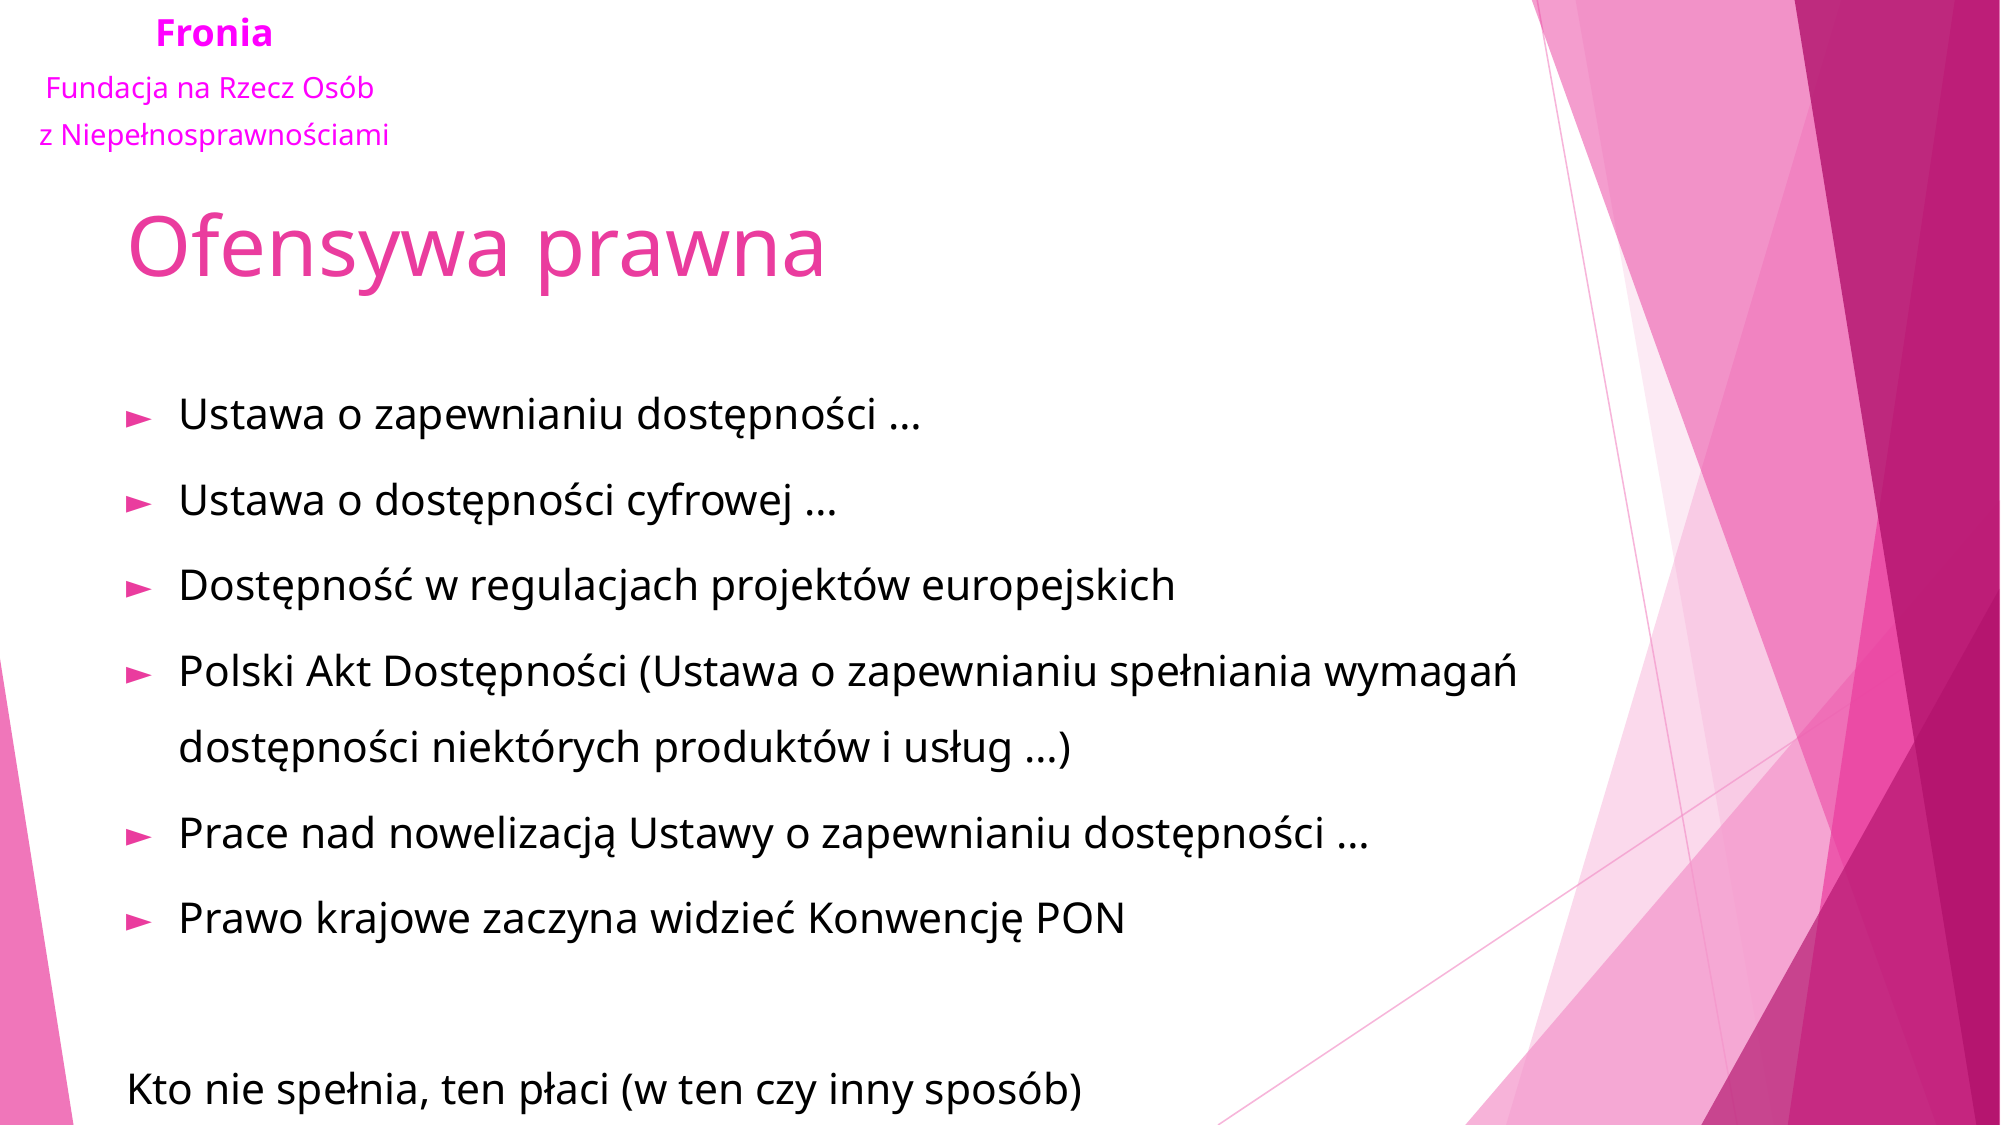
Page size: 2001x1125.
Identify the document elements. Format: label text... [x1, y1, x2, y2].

title Ofensywa prawna [111, 135, 1522, 352]
list Ustawa o zapewnianiu dostępności … Ustawa o dostępności cyfrowej … Dostępność w regulacjach projektów europejskich Polski Akt Dostępności (Ustawa o zapewnianiu spełniania wymagań dostępności niektórych produktów i usług …) Prace nad nowelizacją Ustawy o zapewnianiu dostępności … Prawo krajowe zaczyna widzieć Konwencję PON Kto nie spełnia, ten płaci (w ten czy inny sposób) [111, 354, 1768, 1125]
